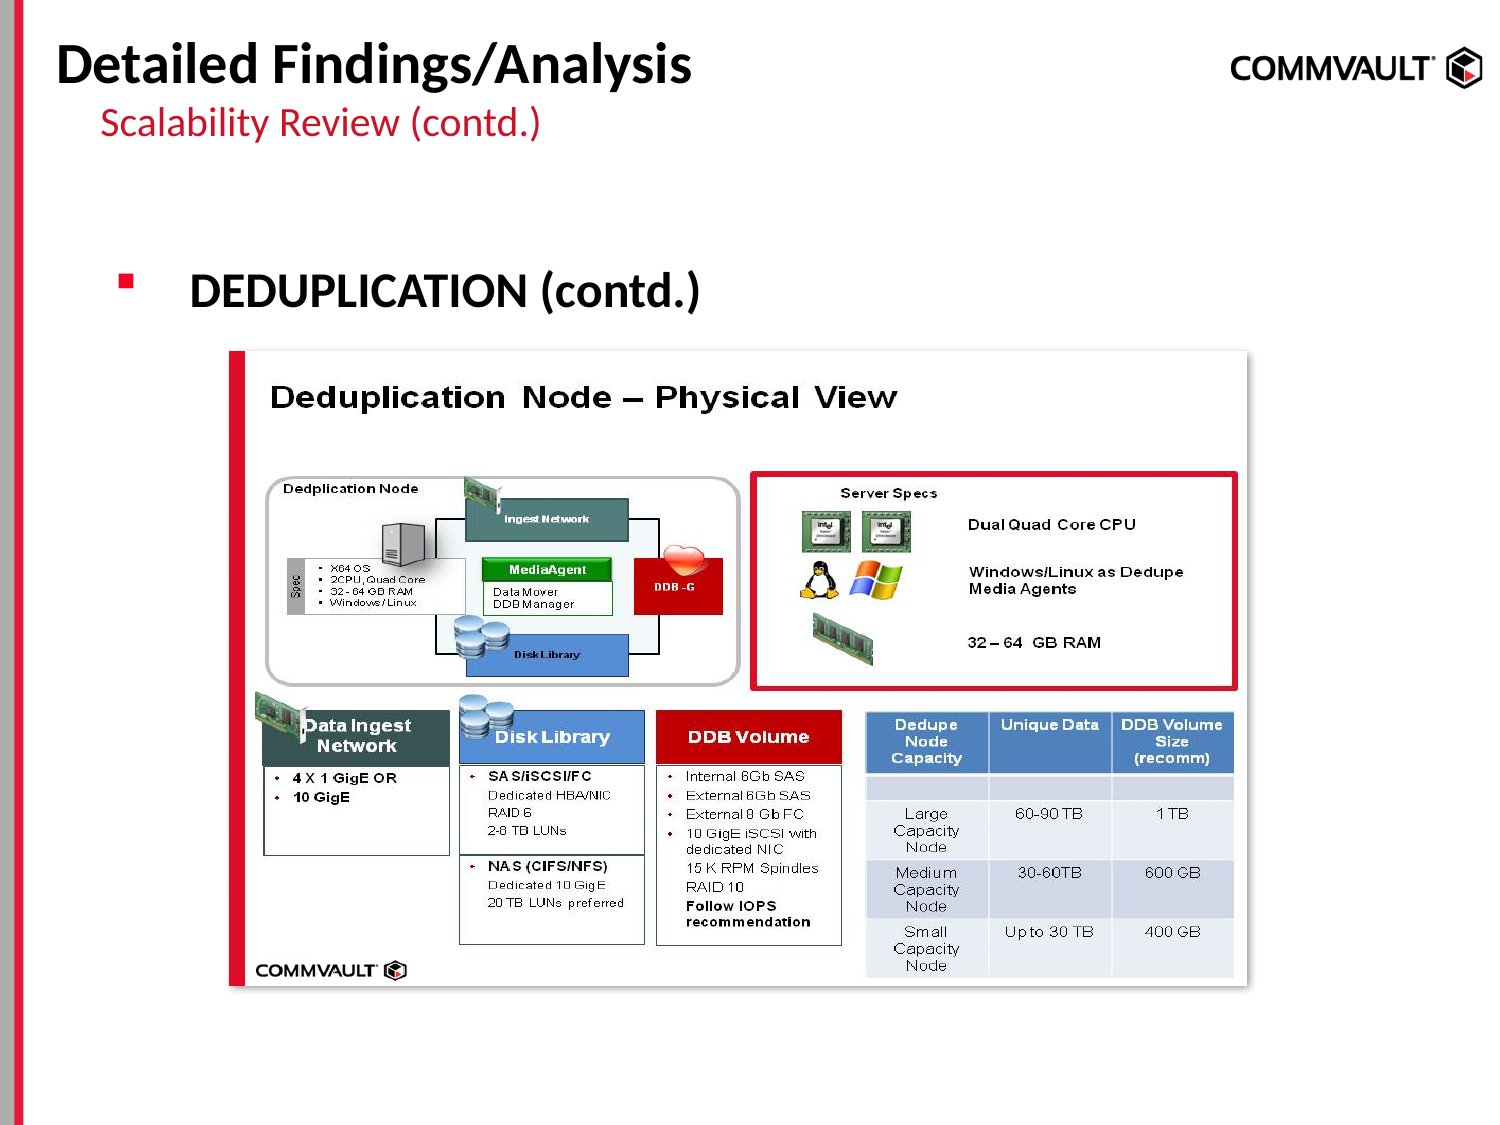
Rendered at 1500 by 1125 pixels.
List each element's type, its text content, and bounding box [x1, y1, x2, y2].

picture [229, 351, 1247, 987]
list Scalability Review (contd.) [85, 91, 1247, 150]
picture [1247, 46, 1483, 89]
title Detailed Findings/Analysis [41, 30, 1247, 91]
text_box DEDUPLICATION (contd.) [24, 249, 1375, 1088]
